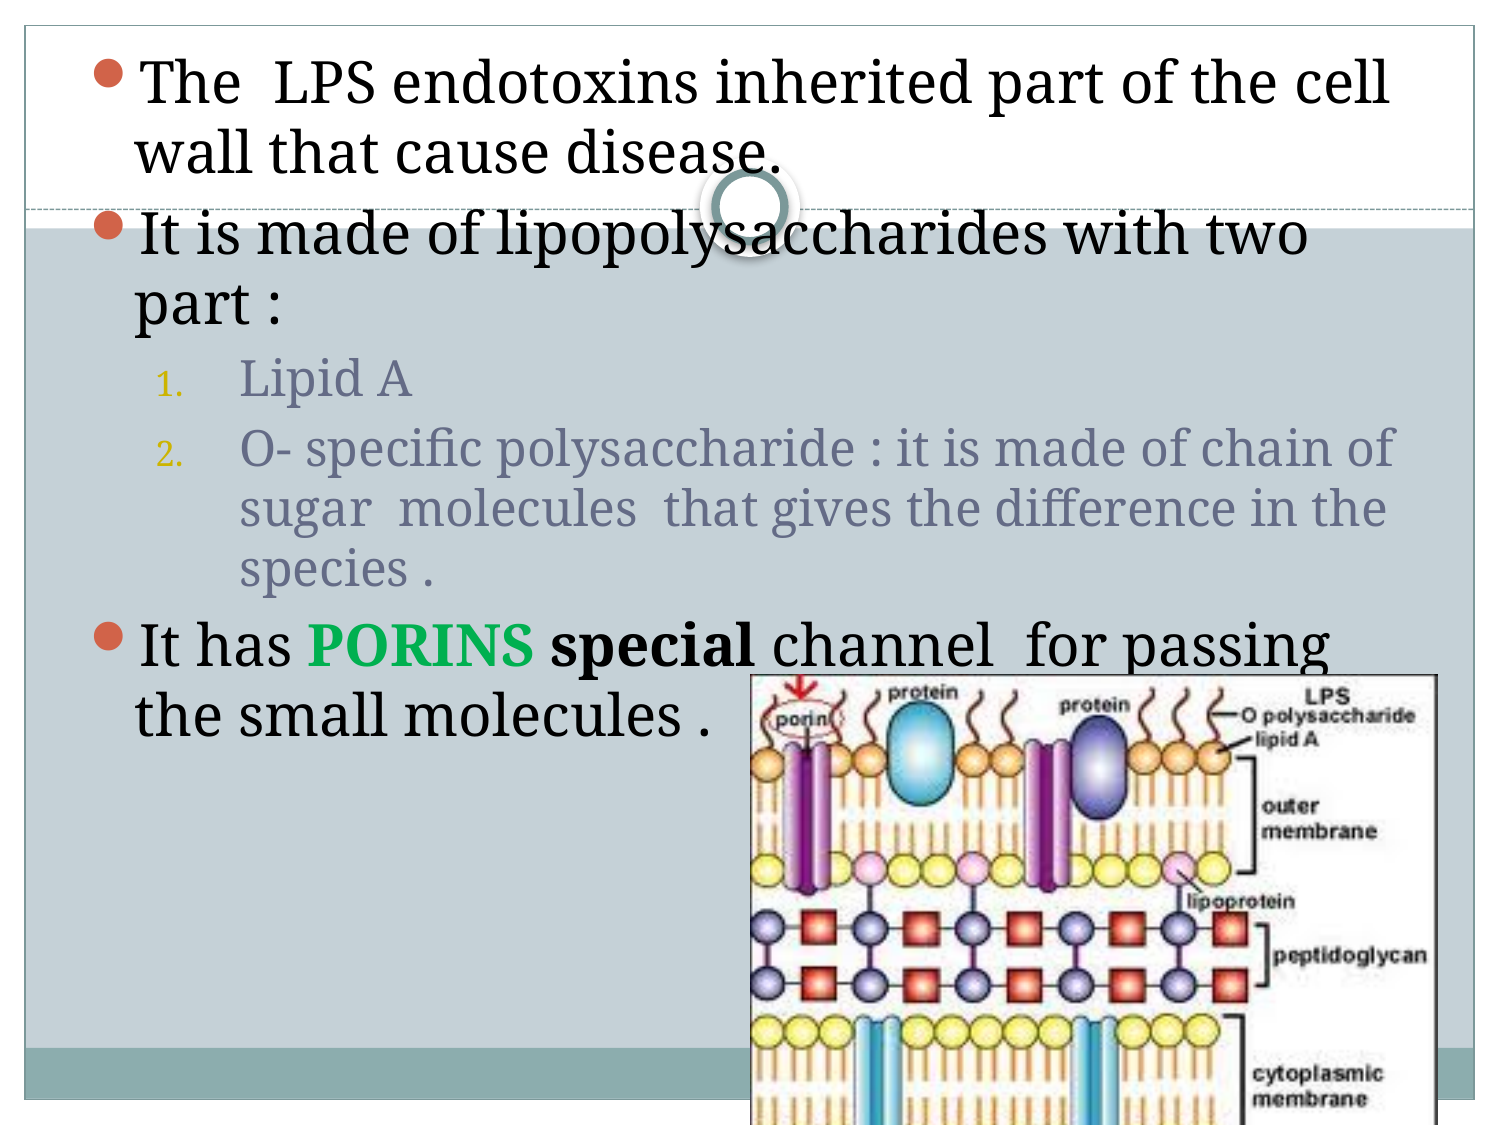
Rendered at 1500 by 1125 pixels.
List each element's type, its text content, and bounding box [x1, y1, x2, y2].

list The LPS endotoxins inherited part of the cell wall that cause disease. It is made of lipopolysaccharides with two part : Lipid A O- specific polysaccharide : it is made of chain of sugar molecules that gives the difference in the species . It has PORINS special channel for passing the small molecules . [75, 37, 1425, 1005]
picture [749, 674, 1438, 1125]
